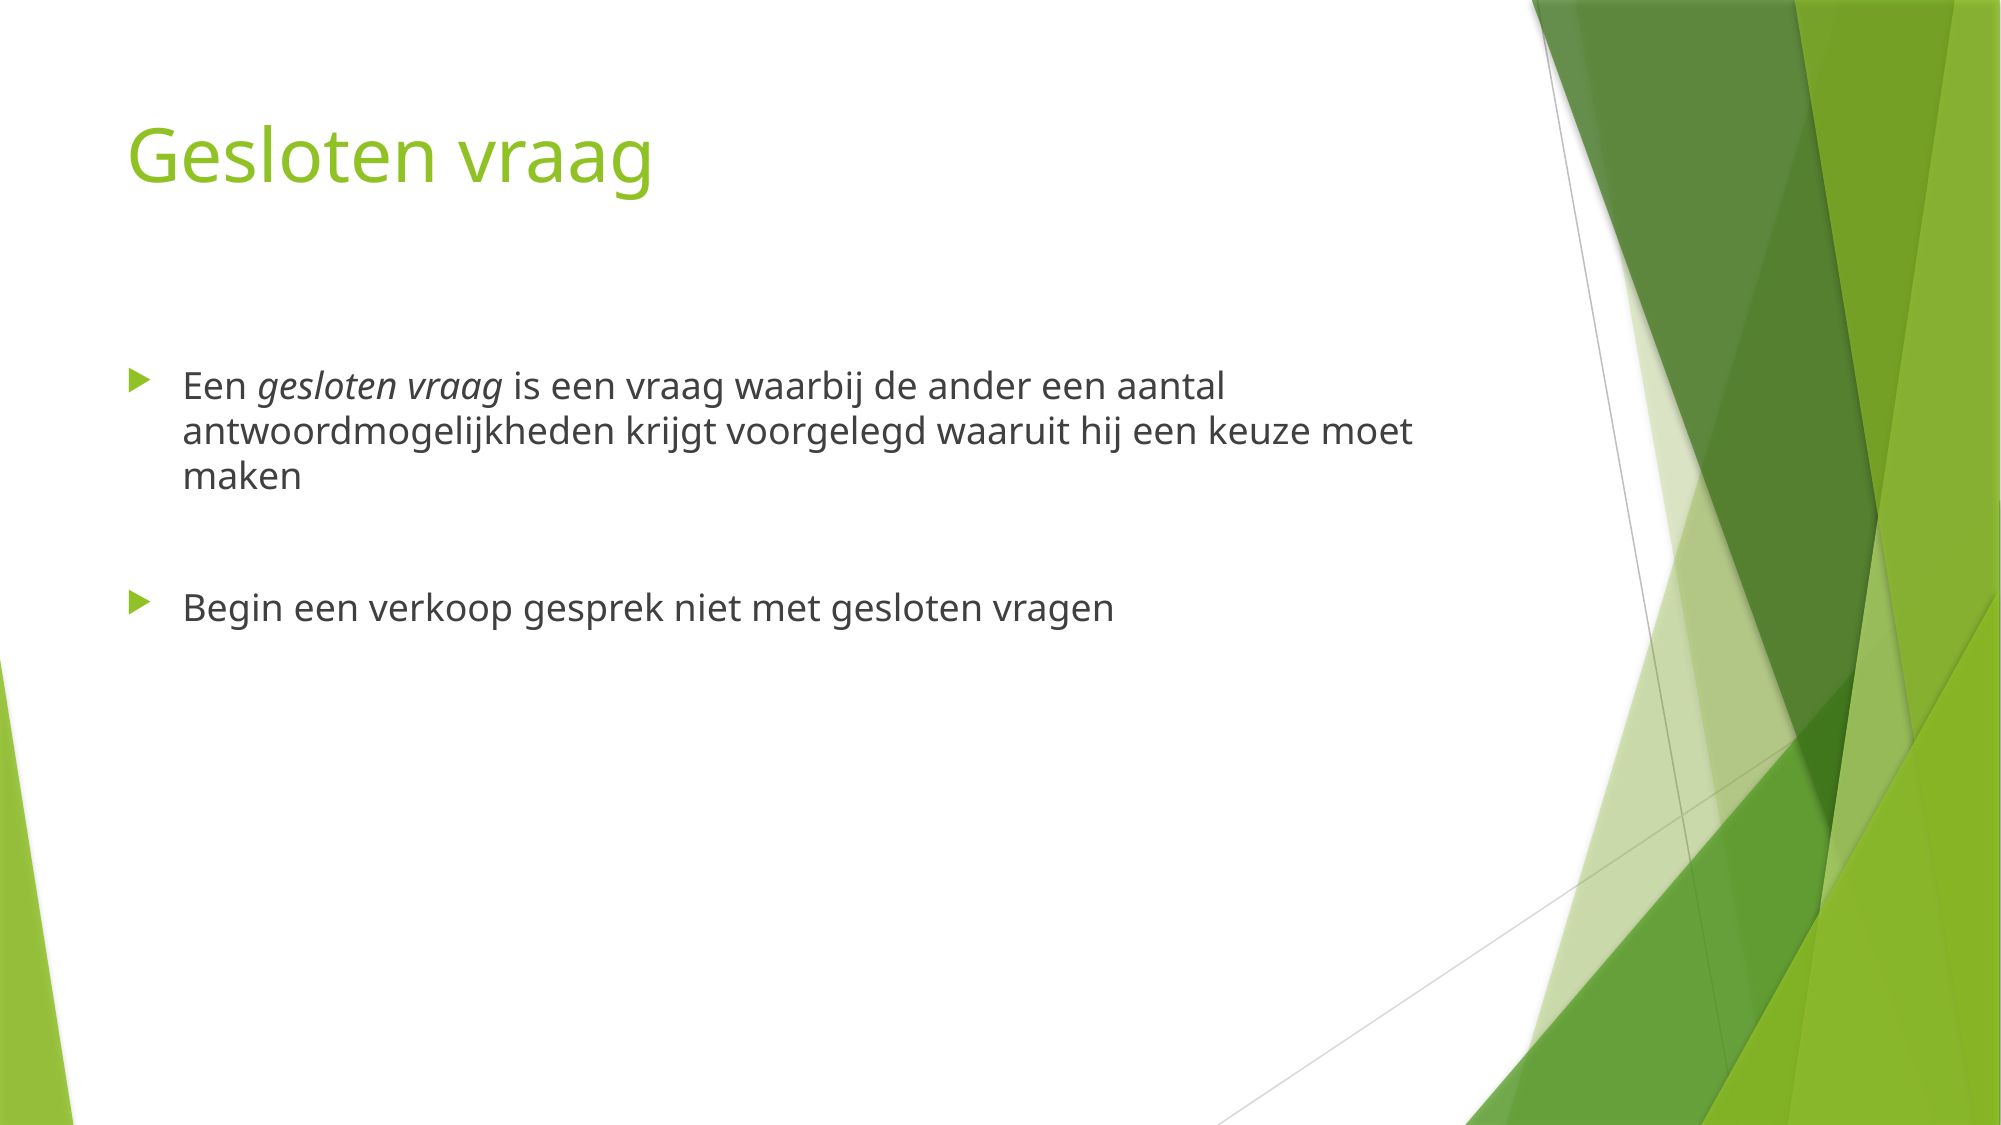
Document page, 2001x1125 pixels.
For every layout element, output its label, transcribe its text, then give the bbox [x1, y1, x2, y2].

list Een gesloten vraag is een vraag waarbij de ander een aantal antwoordmogelijkheden krijgt voorgelegd waaruit hij een keuze moet maken Begin een verkoop gesprek niet met gesloten vragen [111, 354, 1522, 992]
title Gesloten vraag [111, 99, 1522, 317]
